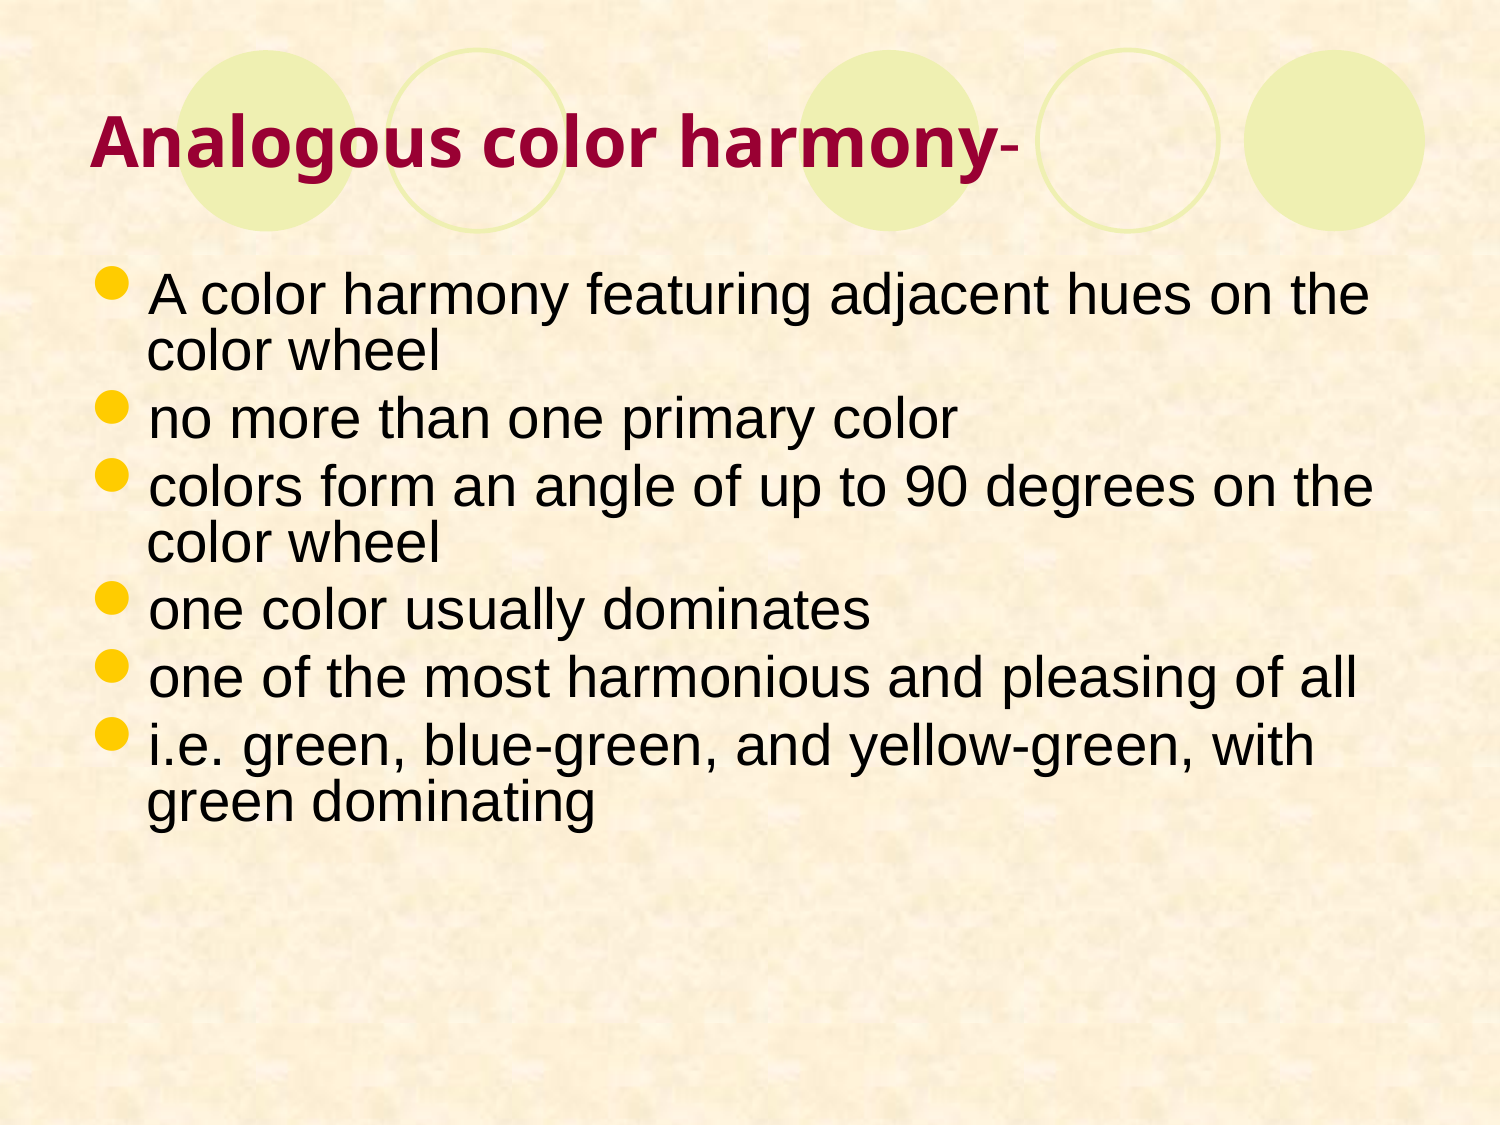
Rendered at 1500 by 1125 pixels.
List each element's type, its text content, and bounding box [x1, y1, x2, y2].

list A color harmony featuring adjacent hues on the color wheel no more than one primary color colors form an angle of up to 90 degrees on the color wheel one color usually dominates one of the most harmonious and pleasing of all i.e. green, blue-green, and yellow-green, with green dominating [74, 262, 1426, 1006]
picture [0, 0, 1500, 1125]
title Analogous color harmony- [74, 44, 1426, 233]
